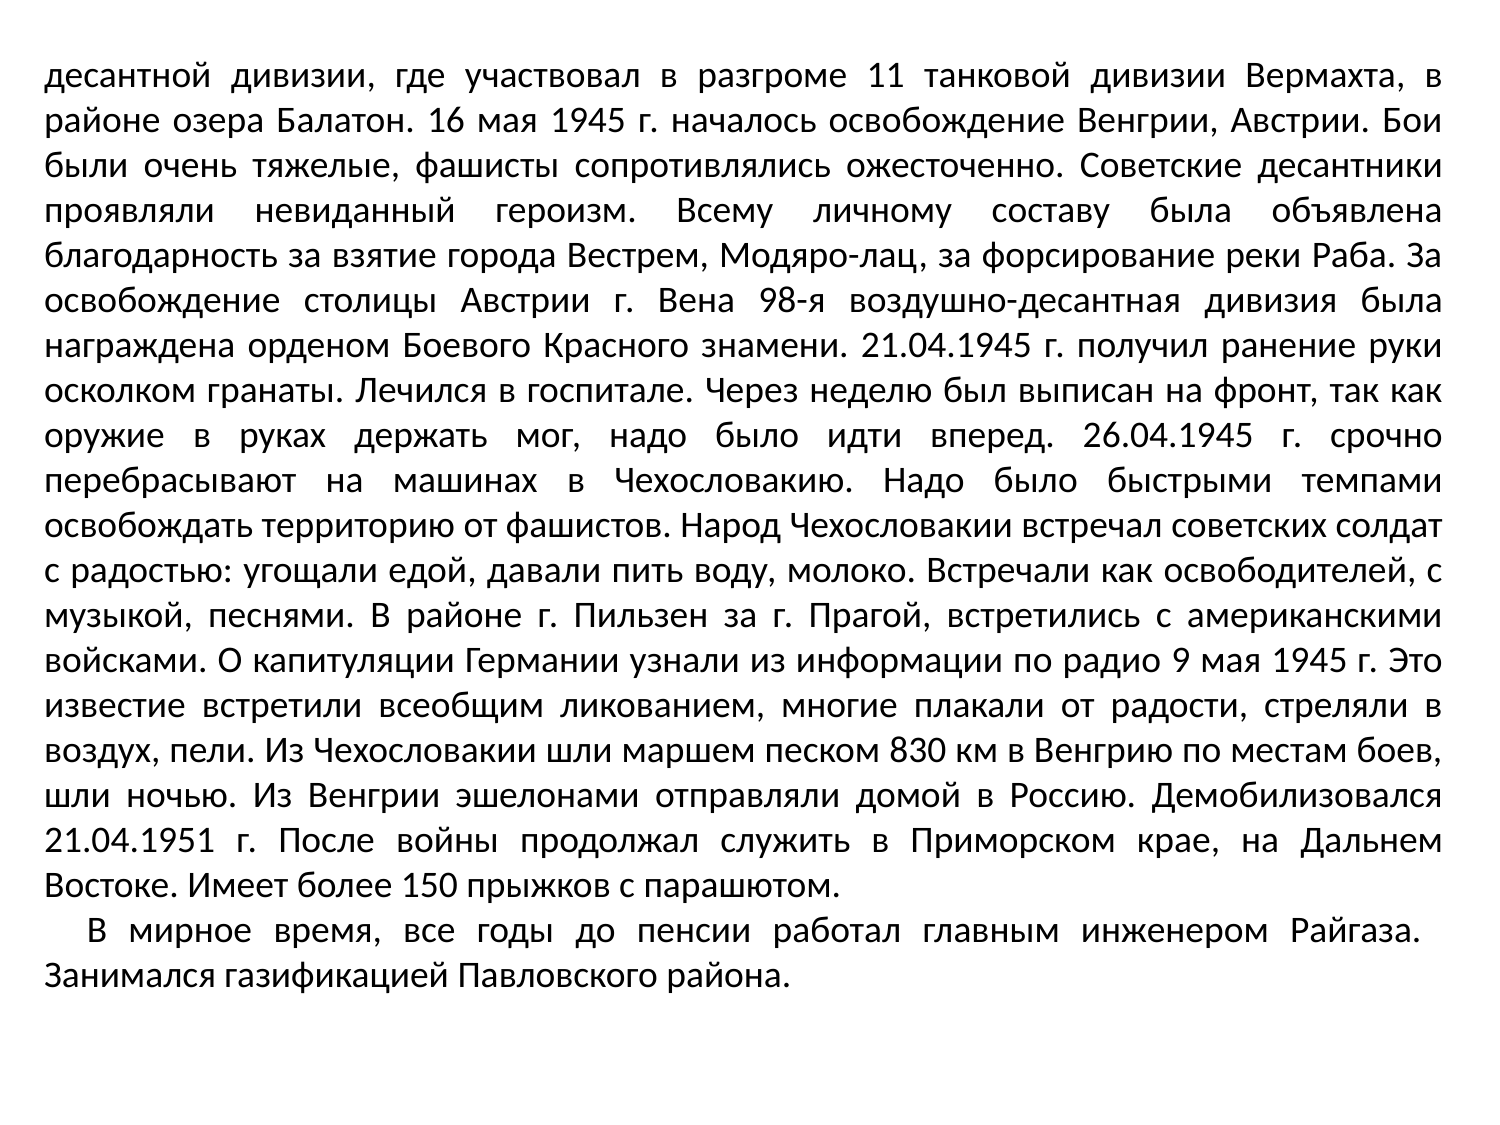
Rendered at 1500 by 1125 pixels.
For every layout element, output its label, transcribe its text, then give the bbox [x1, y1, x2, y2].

text_box десантной дивизии, где участвовал в разгроме 11 танковой дивизии Вермахта, в районе озера Балатон. 16 мая 1945 г. началось освобождение Венгрии, Австрии. Бои были очень тяжелые, фашисты сопротивлялись ожесточенно. Советские десантники проявляли невиданный героизм. Всему личному составу была объявлена благодарность за взятие города Вестрем, Модяро-лац, за форсирование реки Раба. За освобождение столицы Австрии г. Вена 98-я воздушно-десантная дивизия была награждена орденом Боевого Красного знамени. 21.04.1945 г. получил ранение руки осколком гранаты. Лечился в госпитале. Через неделю был выписан на фронт, так как оружие в руках держать мог, надо было идти вперед. 26.04.1945 г. срочно перебрасывают на машинах в Чехословакию. Надо было быстрыми темпами освобождать территорию от фашистов. Народ Чехословакии встречал советских солдат с радостью: угощали едой, давали пить воду, молоко. Встречали как освободителей, с музыкой, песнями. В районе г. Пильзен за г. Прагой, встретились с американскими войсками. О капитуляции Германии узнали из информации по радио 9 мая 1945 г. Это известие встретили всеобщим ликованием, многие плакали от радости, стреляли в воздух, пели. Из Чехословакии шли маршем песком 830 км в Венгрию по местам боев, шли ночью. Из Венгрии эшелонами отправляли домой в Россию. Демобилизовался 21.04.1951 г. После войны продолжал служить в Приморском крае, на Дальнем Востоке. Имеет более 150 прыжков с парашютом. В мирное время, все годы до пенсии работал главным инженером Райгаза. Занимался газификацией Павловского района. [29, 42, 1459, 1093]
